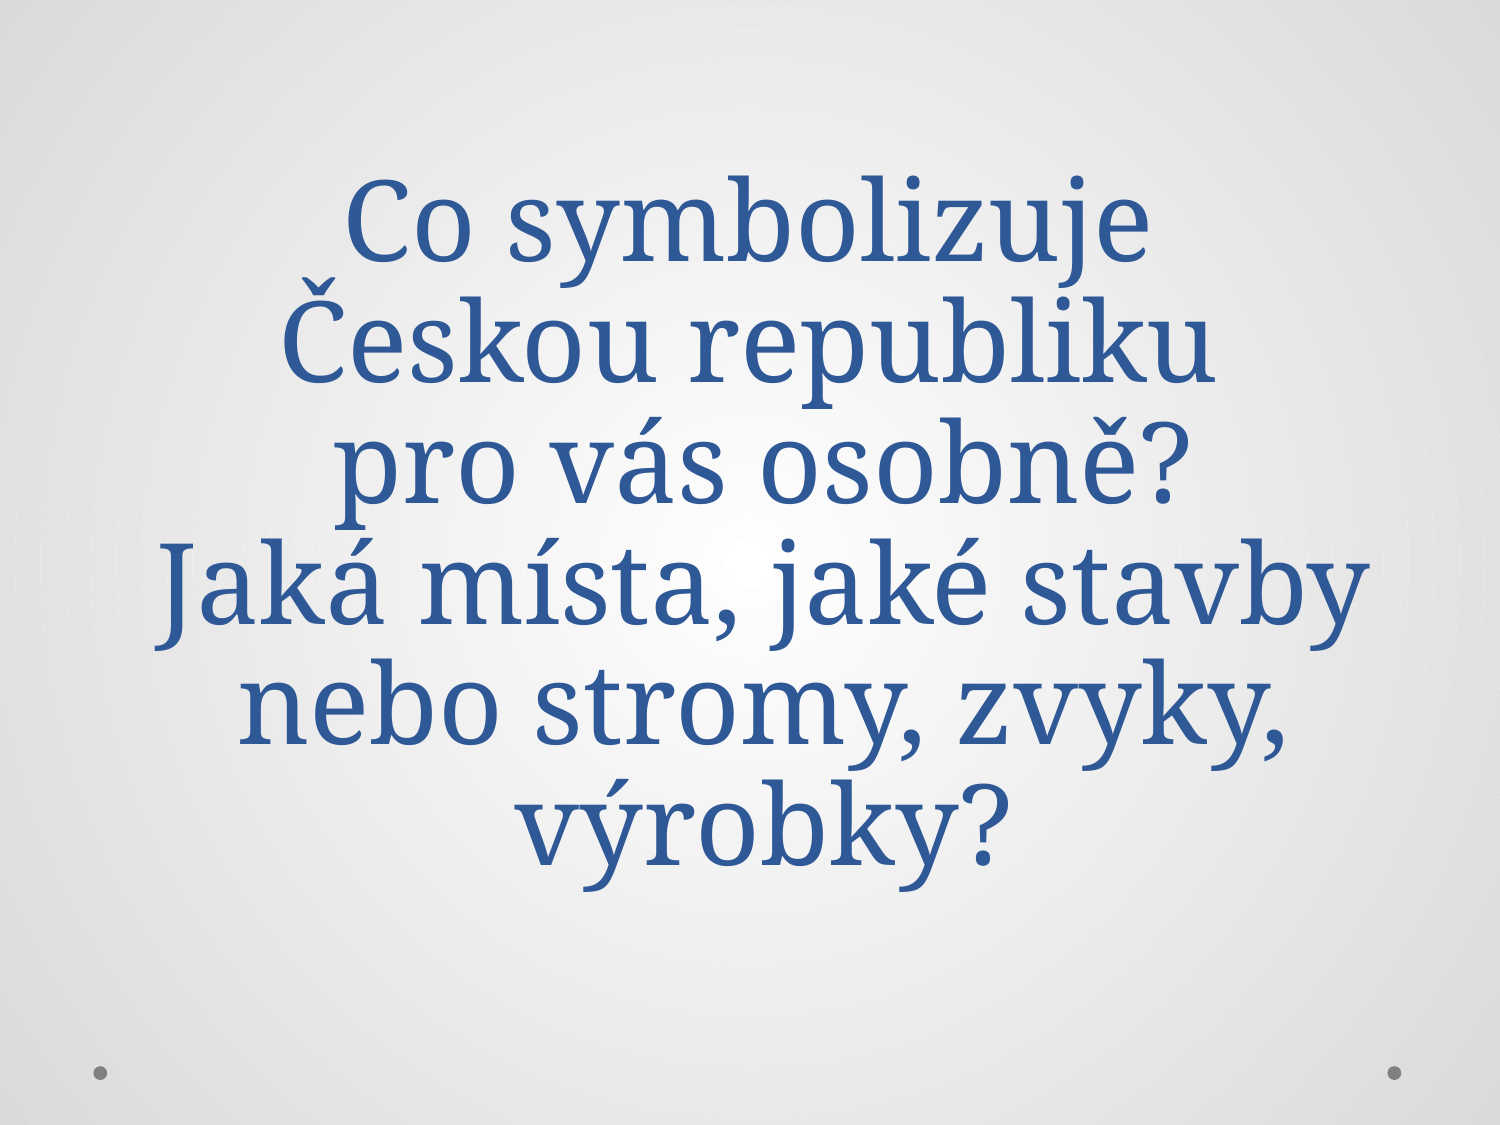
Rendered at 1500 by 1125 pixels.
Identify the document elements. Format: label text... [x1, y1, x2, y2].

title Co symbolizuje Českou republiku pro vás osobně? Jaká místa, jaké stavby nebo stromy, zvyky, výrobky? [88, 397, 1439, 896]
